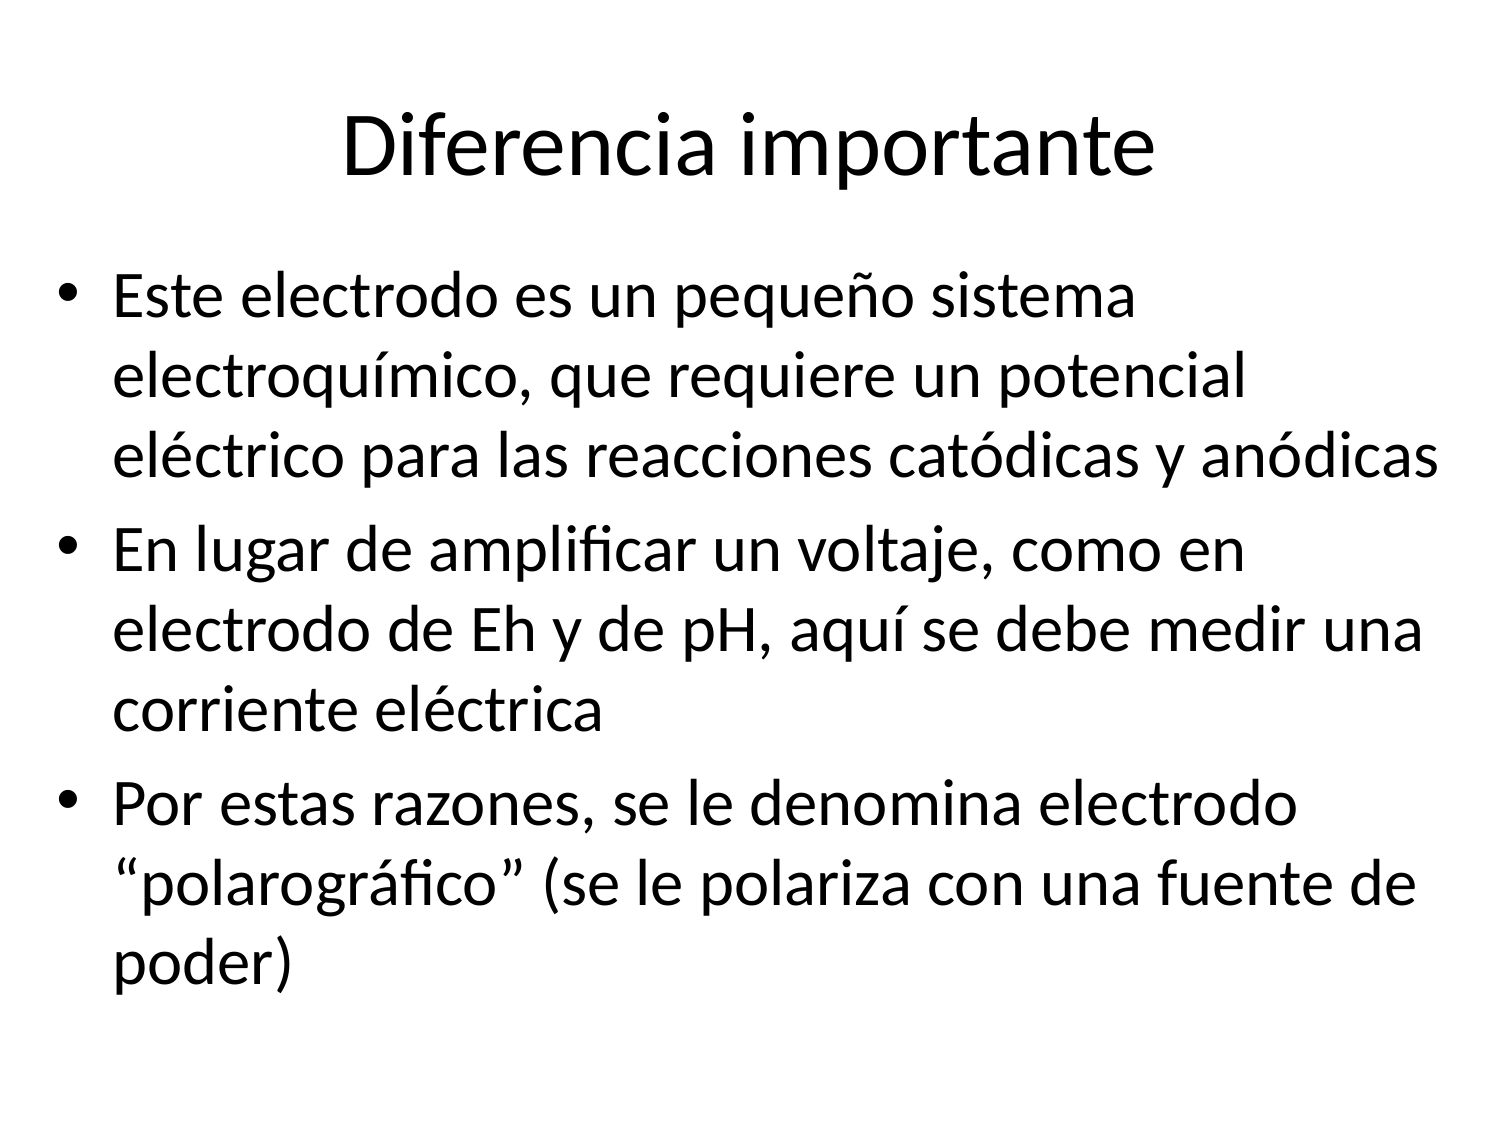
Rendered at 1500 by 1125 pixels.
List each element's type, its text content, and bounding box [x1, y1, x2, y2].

title Diferencia importante [75, 45, 1425, 233]
list Este electrodo es un pequeño sistema electroquímico, que requiere un potencial eléctrico para las reacciones catódicas y anódicas En lugar de amplificar un voltaje, como en electrodo de Eh y de pH, aquí se debe medir una corriente eléctrica Por estas razones, se le denomina electrodo “polarográfico” (se le polariza con una fuente de poder) [41, 243, 1459, 1083]
